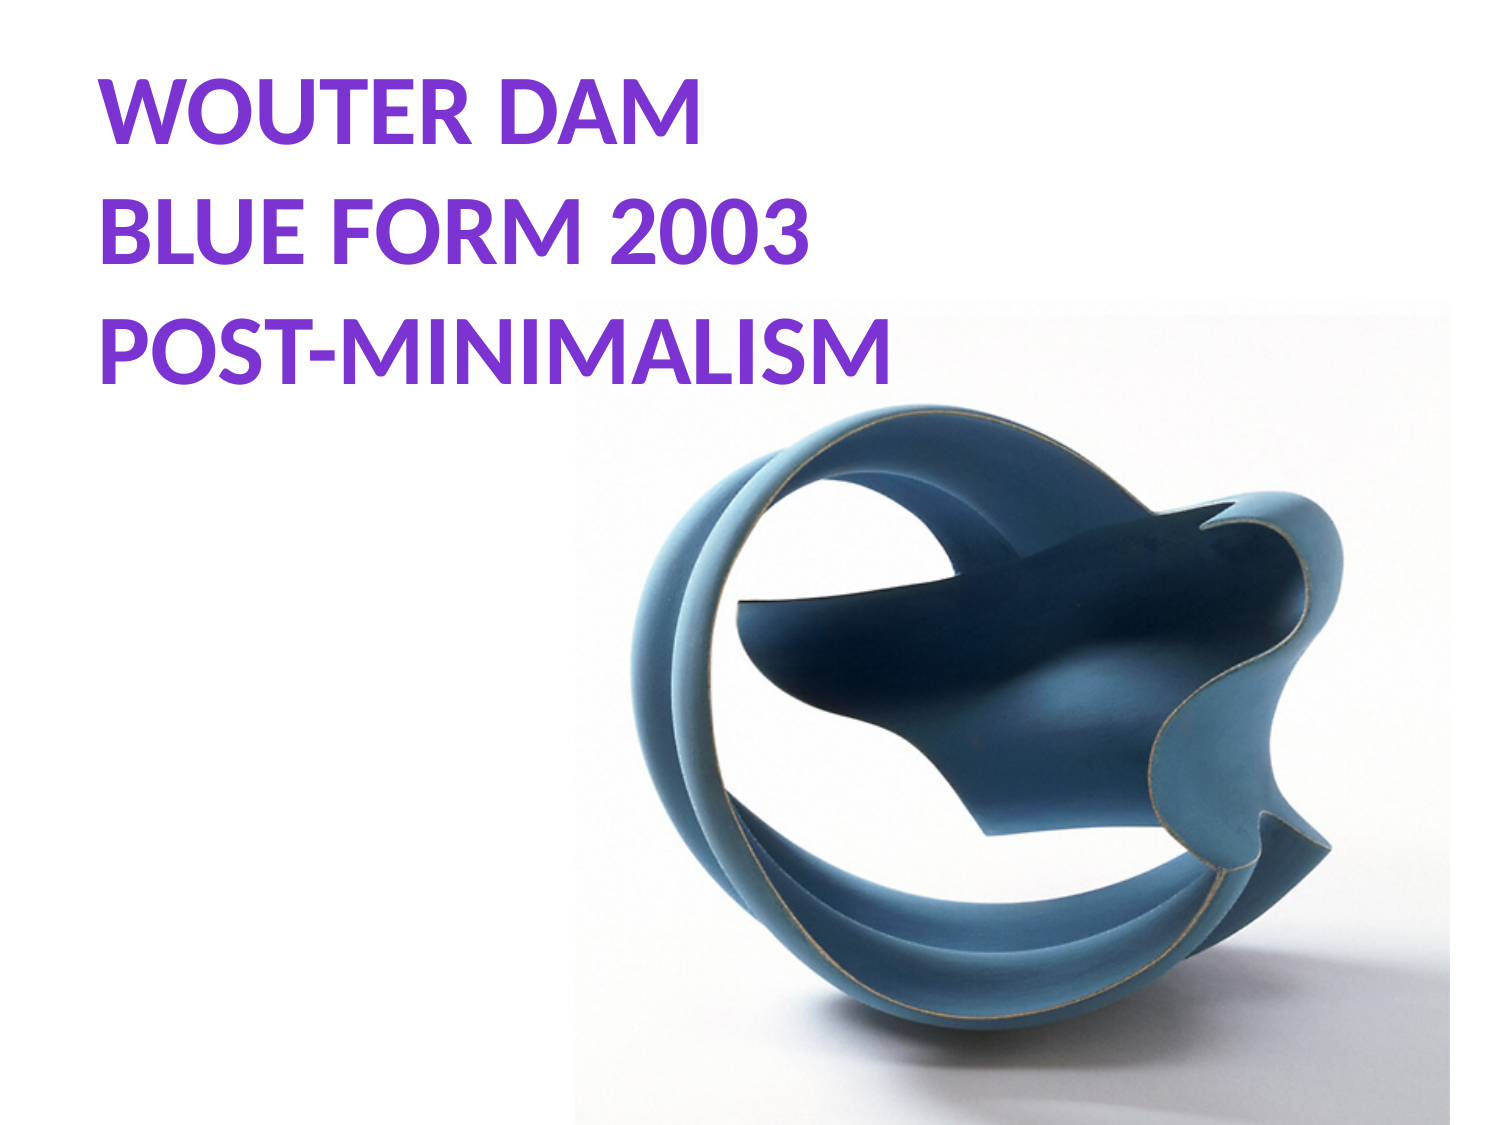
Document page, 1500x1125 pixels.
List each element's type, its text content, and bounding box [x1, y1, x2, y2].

picture [574, 299, 1451, 1125]
text_box Wouter Dam Blue Form 2003 post-minimalism [82, 37, 912, 413]
